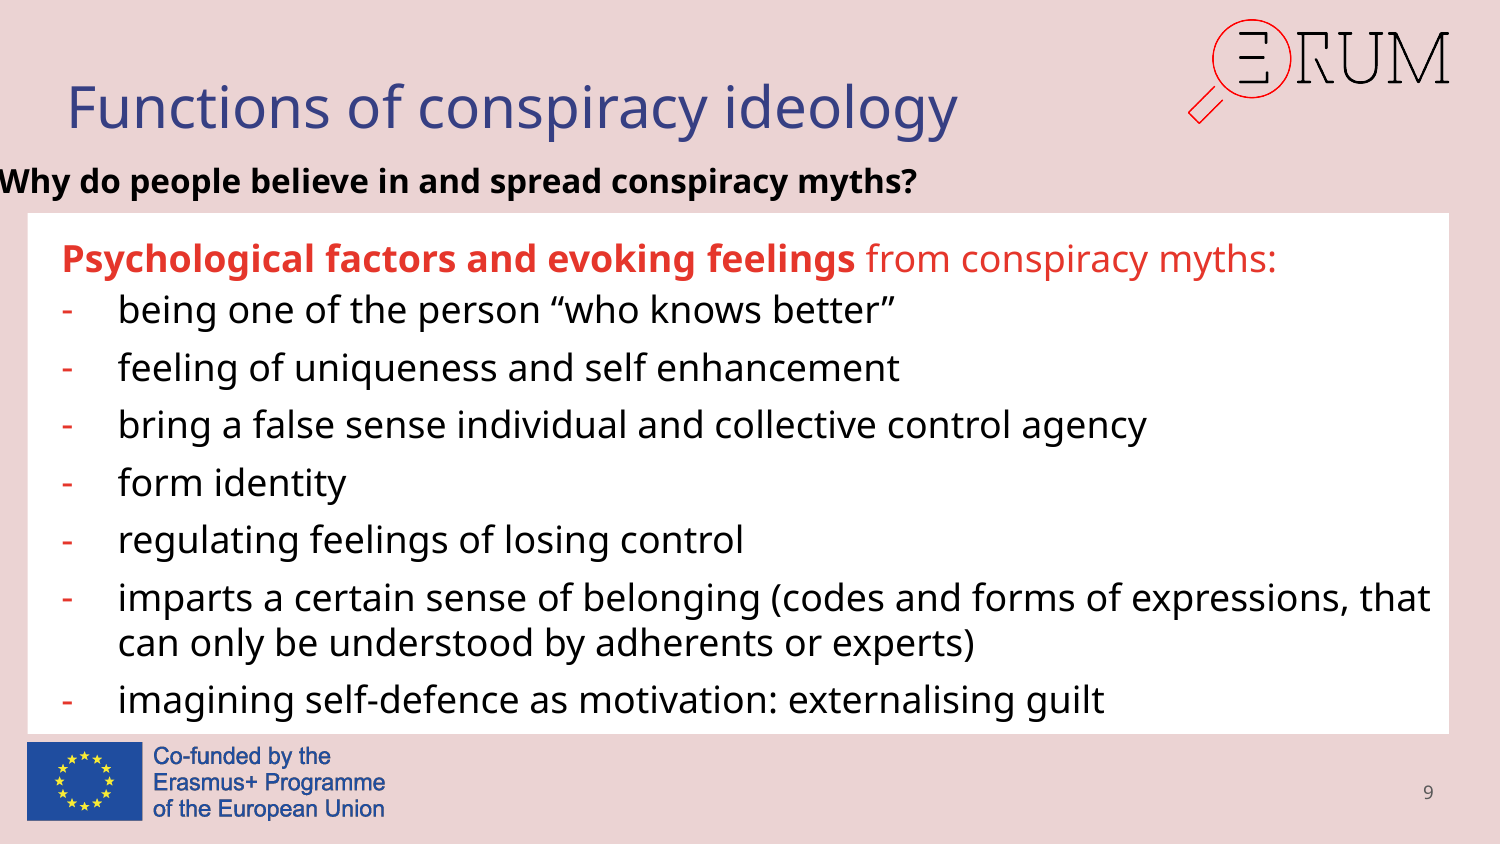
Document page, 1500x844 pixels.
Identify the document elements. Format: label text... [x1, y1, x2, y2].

picture [27, 742, 385, 821]
slide_number 9 [1358, 761, 1449, 826]
list Psychological factors and evoking feelings from conspiracy myths: being one of the person “who knows better” feeling of uniqueness and self enhancement bring a false sense individual and collective control agency form identity regulating feelings of losing control imparts a certain sense of belonging (codes and forms of expressions, that can only be understood by adherents or experts) imagining self-defence as motivation: externalising guilt [27, 213, 1449, 734]
title Functions of conspiracy ideology [51, 55, 1168, 150]
text_box Why do people believe in and spread conspiracy myths? [0, 153, 934, 208]
picture [1136, 0, 1500, 137]
